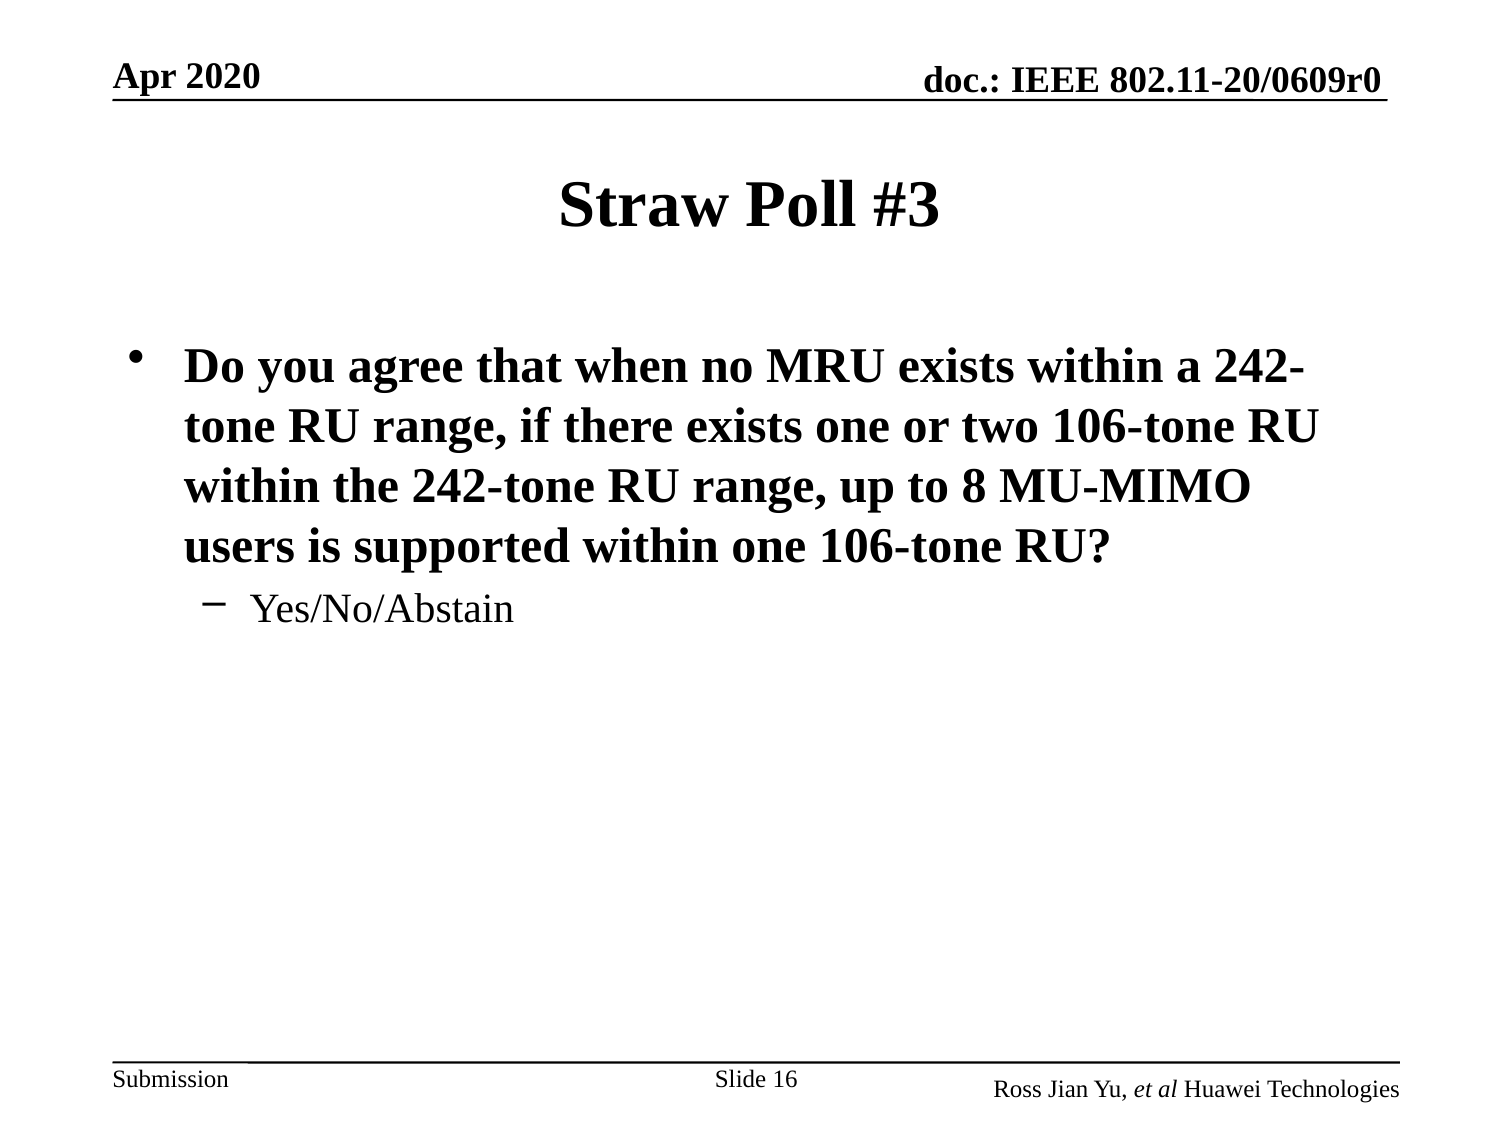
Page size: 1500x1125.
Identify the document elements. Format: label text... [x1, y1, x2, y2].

list Do you agree that when no MRU exists within a 242-tone RU range, if there exists one or two 106-tone RU within the 242-tone RU range, up to 8 MU-MIMO users is supported within one 106-tone RU? Yes/No/Abstain [112, 324, 1388, 1001]
title Straw Poll #3 [112, 112, 1388, 288]
slide_number Slide 16 [712, 1061, 800, 1093]
